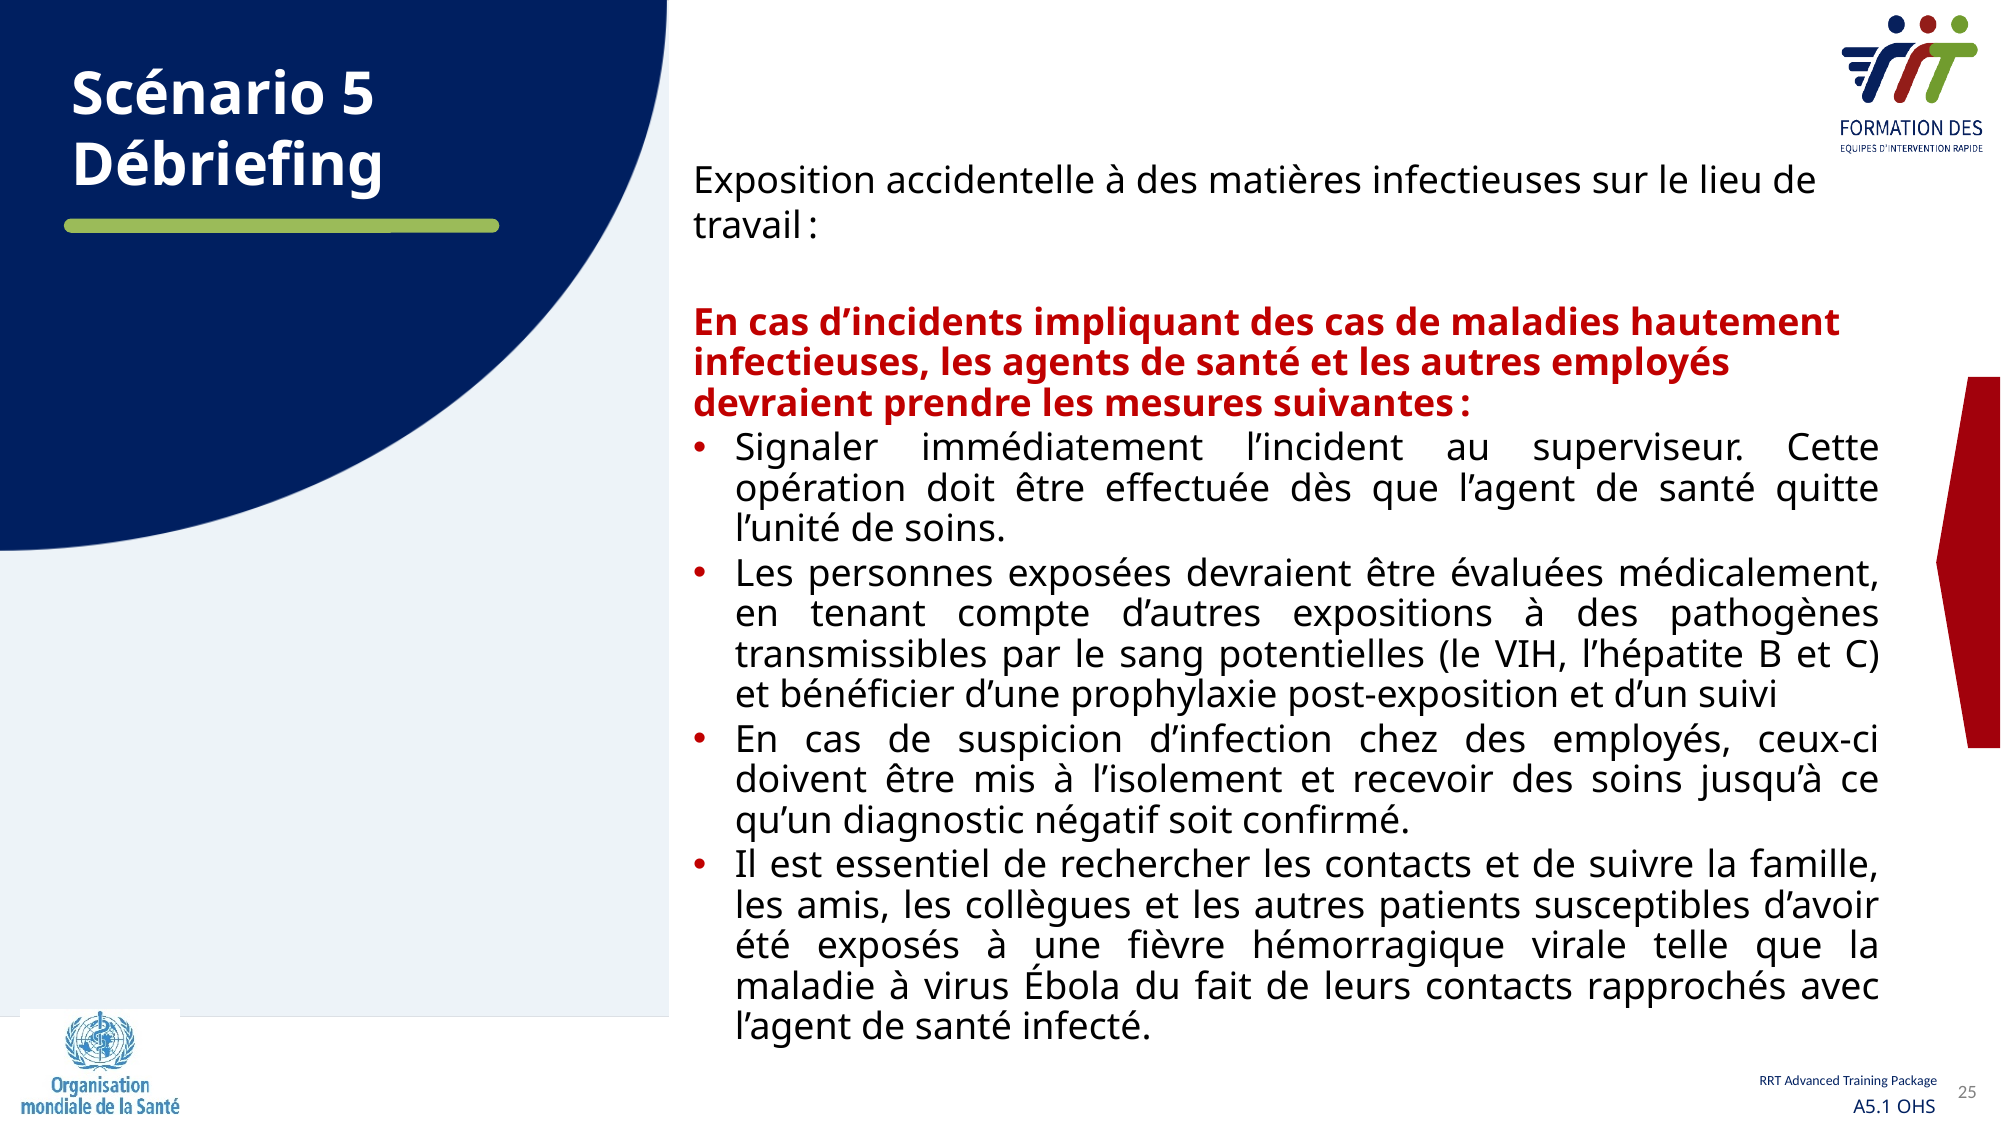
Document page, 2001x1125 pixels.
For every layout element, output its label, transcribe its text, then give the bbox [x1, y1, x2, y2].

picture [1840, 14, 1983, 154]
title Scénario 5 Débriefing [66, 24, 429, 228]
picture [0, 0, 669, 1115]
list Exposition accidentelle à des matières infectieuses sur le lieu de travail : En cas d’incidents impliquant des cas de maladies hautement infectieuses, les agents de santé et les autres employés devraient prendre les mesures suivantes : Signaler immédiatement l’incident au superviseur. Cette opération doit être effectuée dès que l’agent de santé quitte l’unité de soins. Les personnes exposées devraient être évaluées médicalement, en tenant compte d’autres expositions à des pathogènes transmissibles par le sang potentielles (le VIH, l’hépatite B et C) et bénéficier d’une prophylaxie post-exposition et d’un suivi En cas de suspicion d’infection chez des employés, ceux-ci doivent être mis à l’isolement et recevoir des soins jusqu’à ce qu’un diagnostic négatif soit confirmé. Il est essentiel de rechercher les contacts et de suivre la famille, les amis, les collègues et les autres patients susceptibles d’avoir été exposés à une fièvre hémorragique virale telle que la maladie à virus Ébola du fait de leurs contacts rapprochés avec l’agent de santé infecté. [687, 150, 1887, 975]
